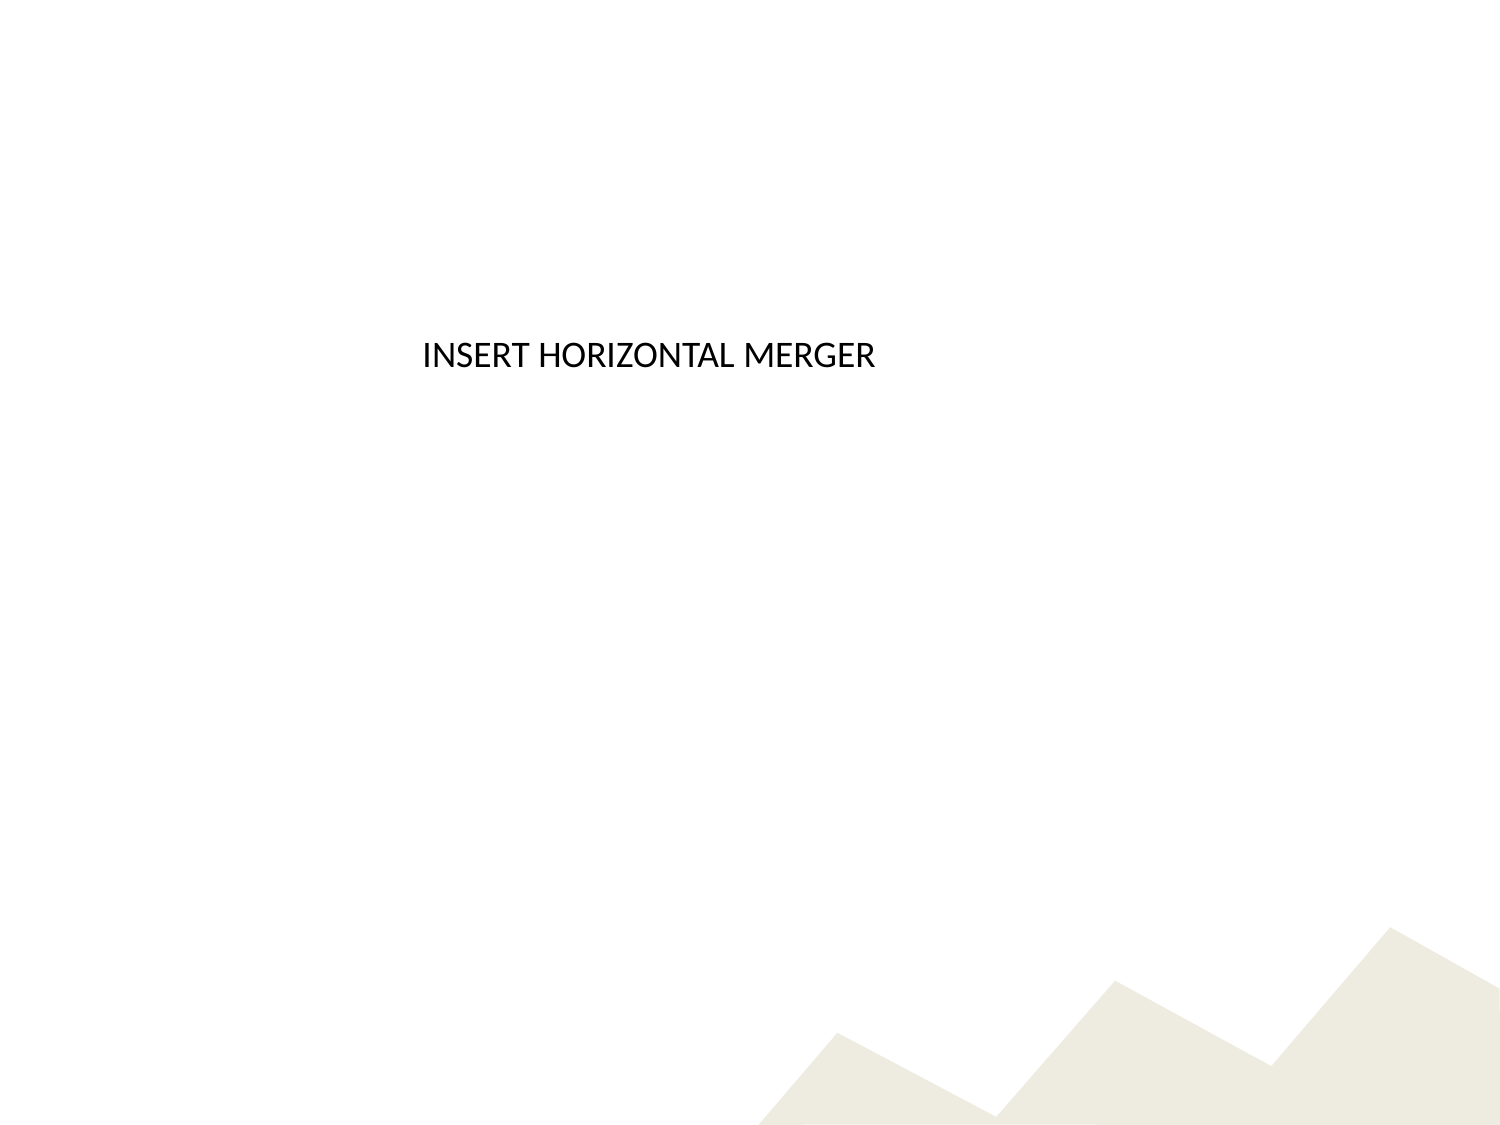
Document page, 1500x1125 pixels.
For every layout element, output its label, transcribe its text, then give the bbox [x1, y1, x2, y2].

text_box INSERT HORIZONTAL MERGER [407, 322, 934, 383]
